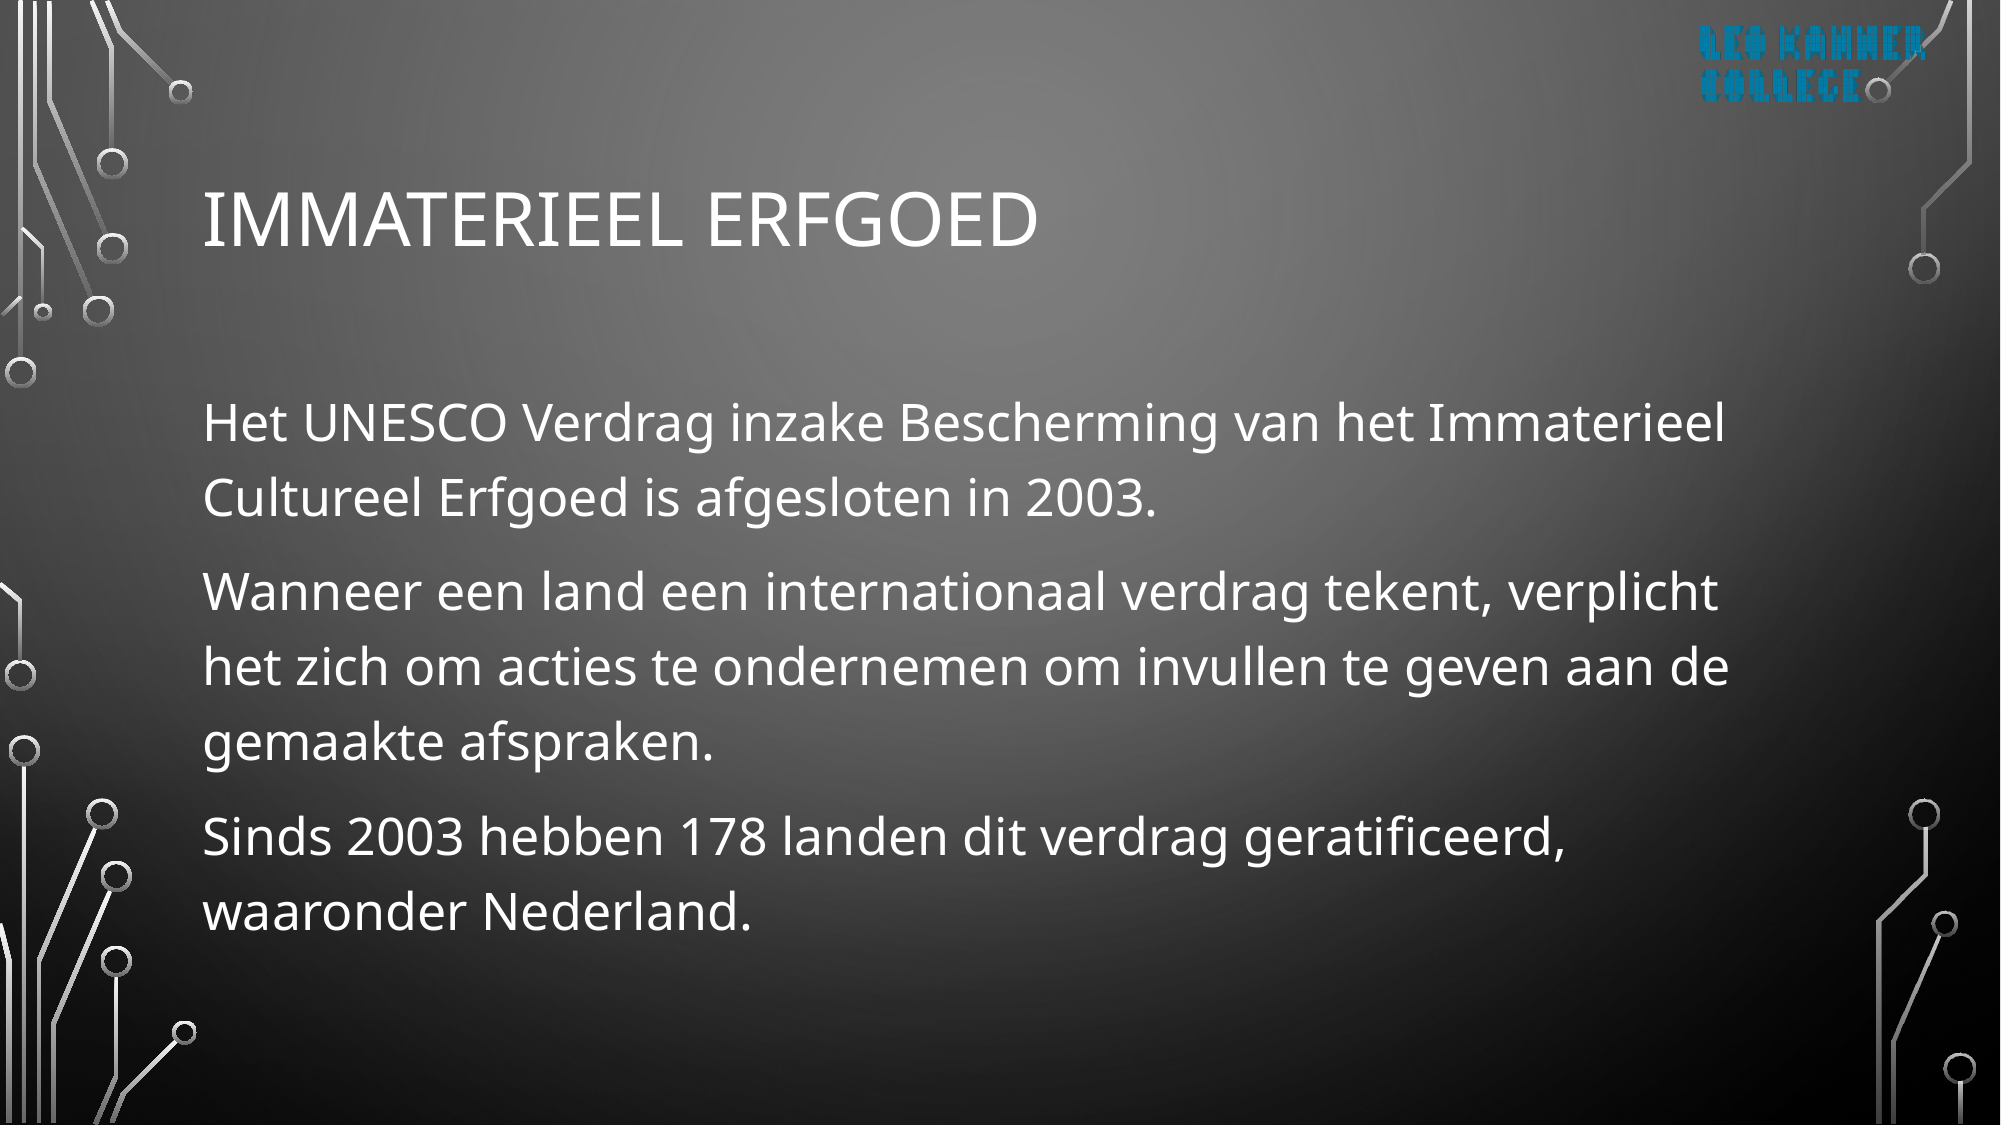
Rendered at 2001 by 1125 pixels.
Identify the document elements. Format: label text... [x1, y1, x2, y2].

picture [1785, 26, 1794, 34]
picture [1921, 38, 1925, 48]
list Het UNESCO Verdrag inzake Bescherming van het Immaterieel Cultureel Erfgoed is afgesloten in 2003. Wanneer een land een internationaal verdrag tekent, verplicht het zich om acties te ondernemen om invullen te geven aan de gemaakte afspraken. Sinds 2003 hebben 178 landen dit verdrag geratificeerd, waaronder Nederland. [187, 369, 1813, 950]
picture [1699, 26, 1925, 102]
title Immaterieel erfgoed [187, 101, 1813, 344]
